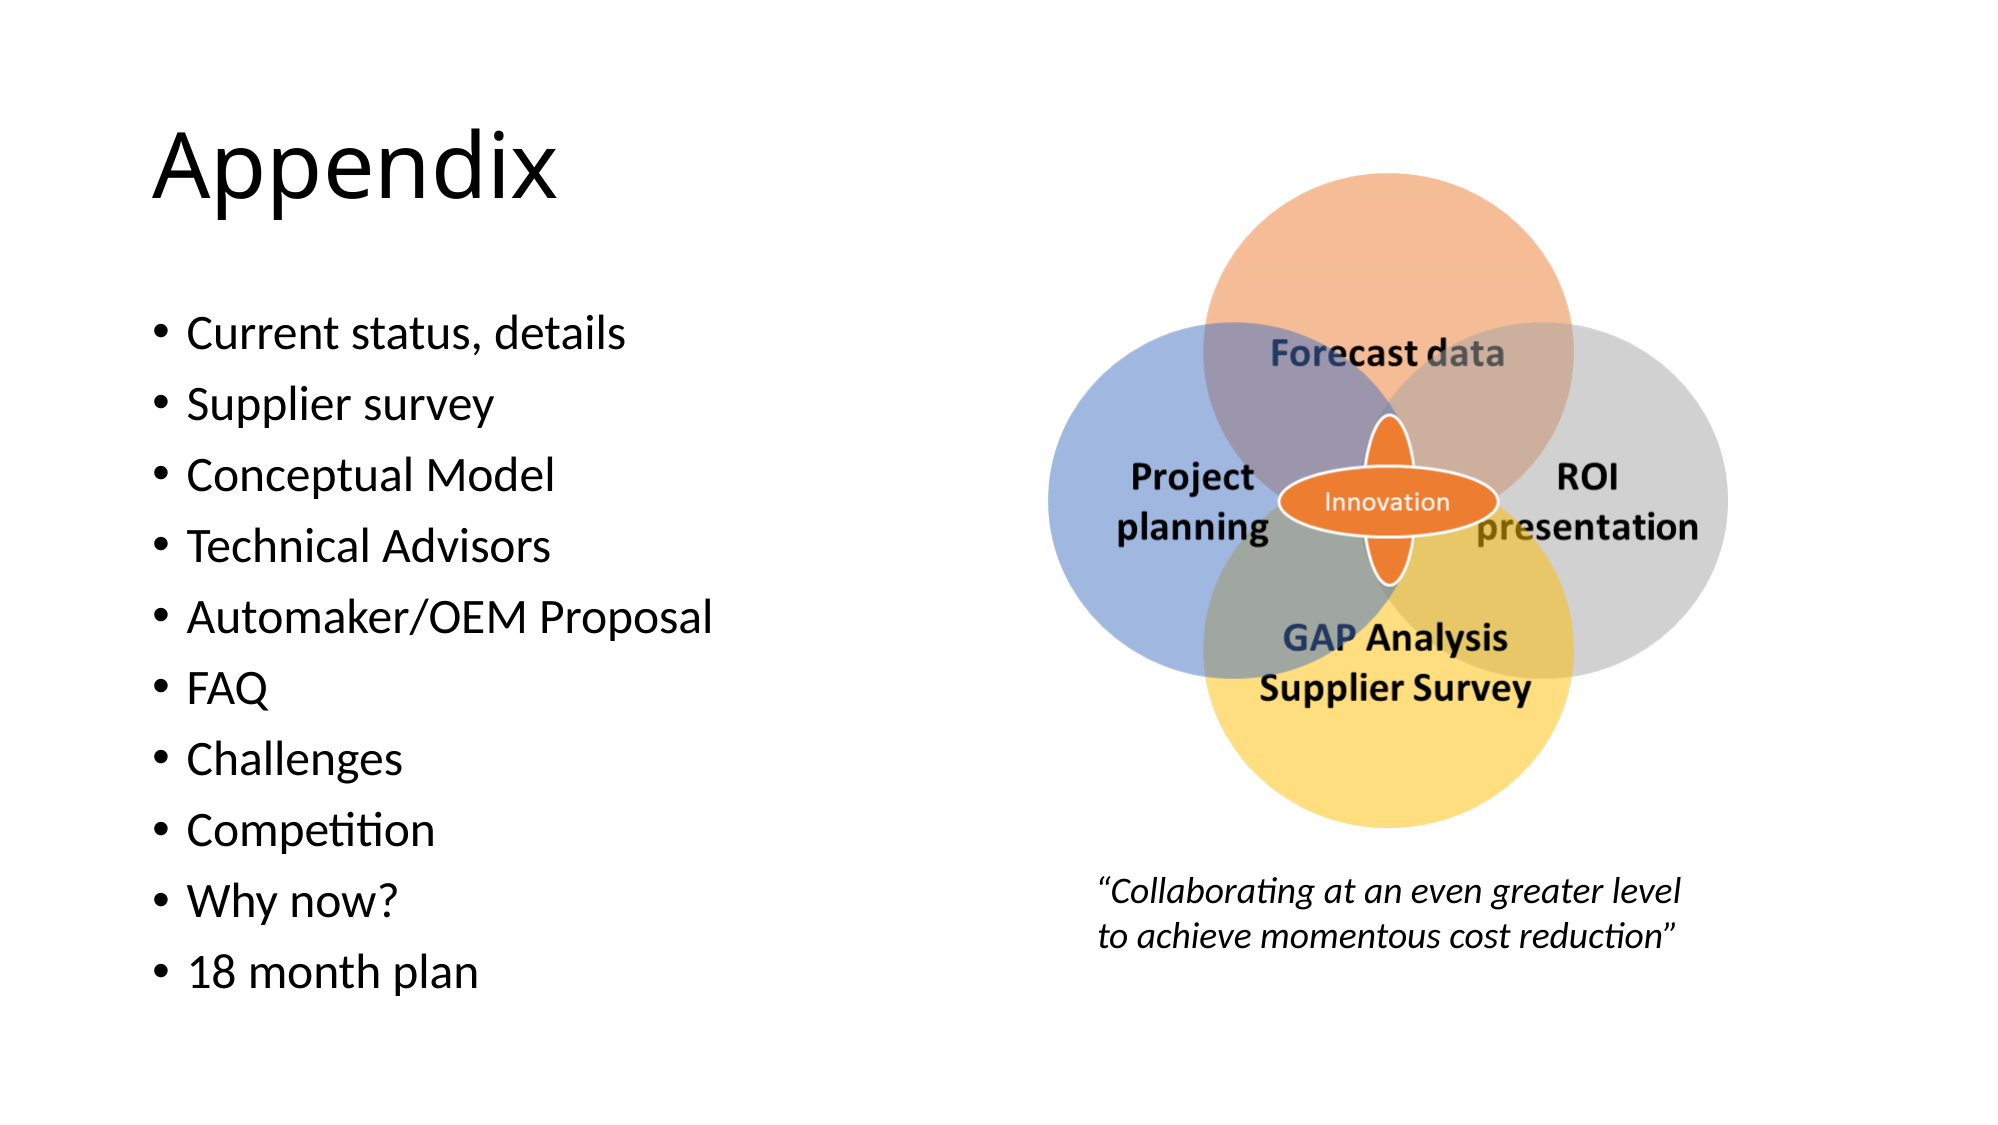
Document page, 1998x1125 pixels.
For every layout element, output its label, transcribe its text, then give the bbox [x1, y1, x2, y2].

text_box “Collaborating at an even greater level to achieve momentous cost reduction” [1070, 858, 1707, 964]
picture [1048, 173, 1728, 828]
title Appendix [137, 59, 1861, 278]
list Current status, details Supplier survey Conceptual Model Technical Advisors Automaker/OEM Proposal FAQ Challenges Competition Why now? 18 month plan [137, 299, 987, 1014]
